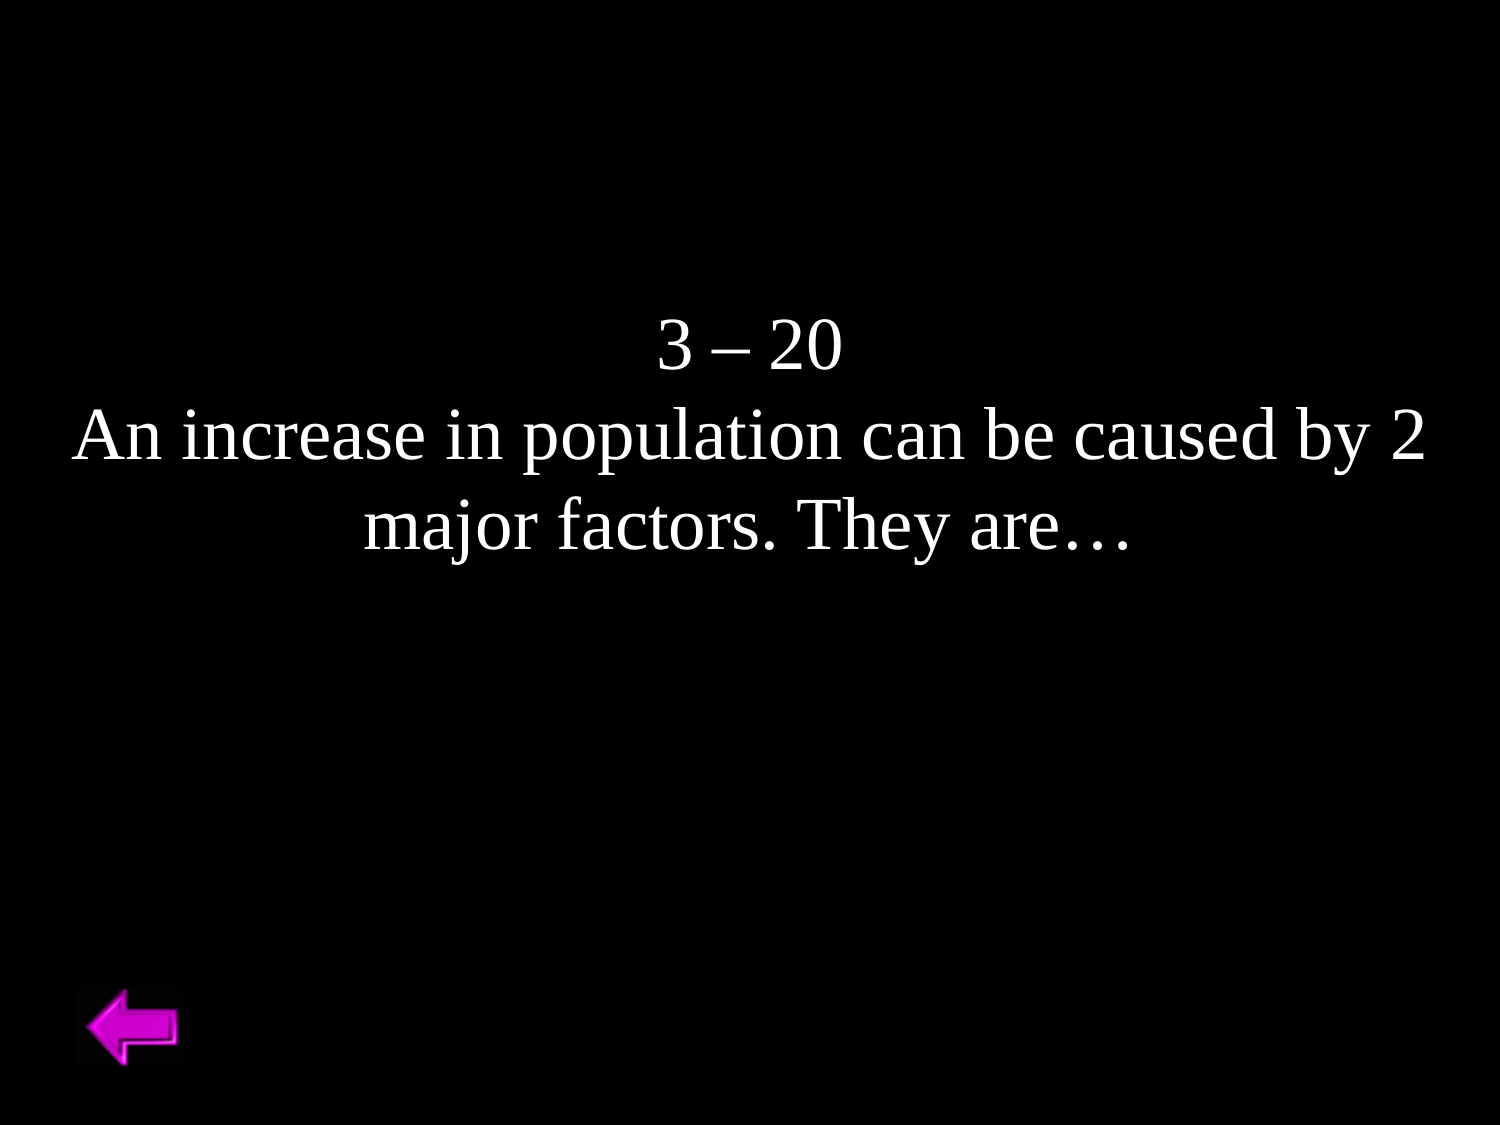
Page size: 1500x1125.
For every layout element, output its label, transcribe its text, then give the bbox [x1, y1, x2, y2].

text_box 3 – 20 An increase in population can be caused by 2 major factors. They are… [12, 287, 1488, 573]
picture [74, 987, 183, 1066]
